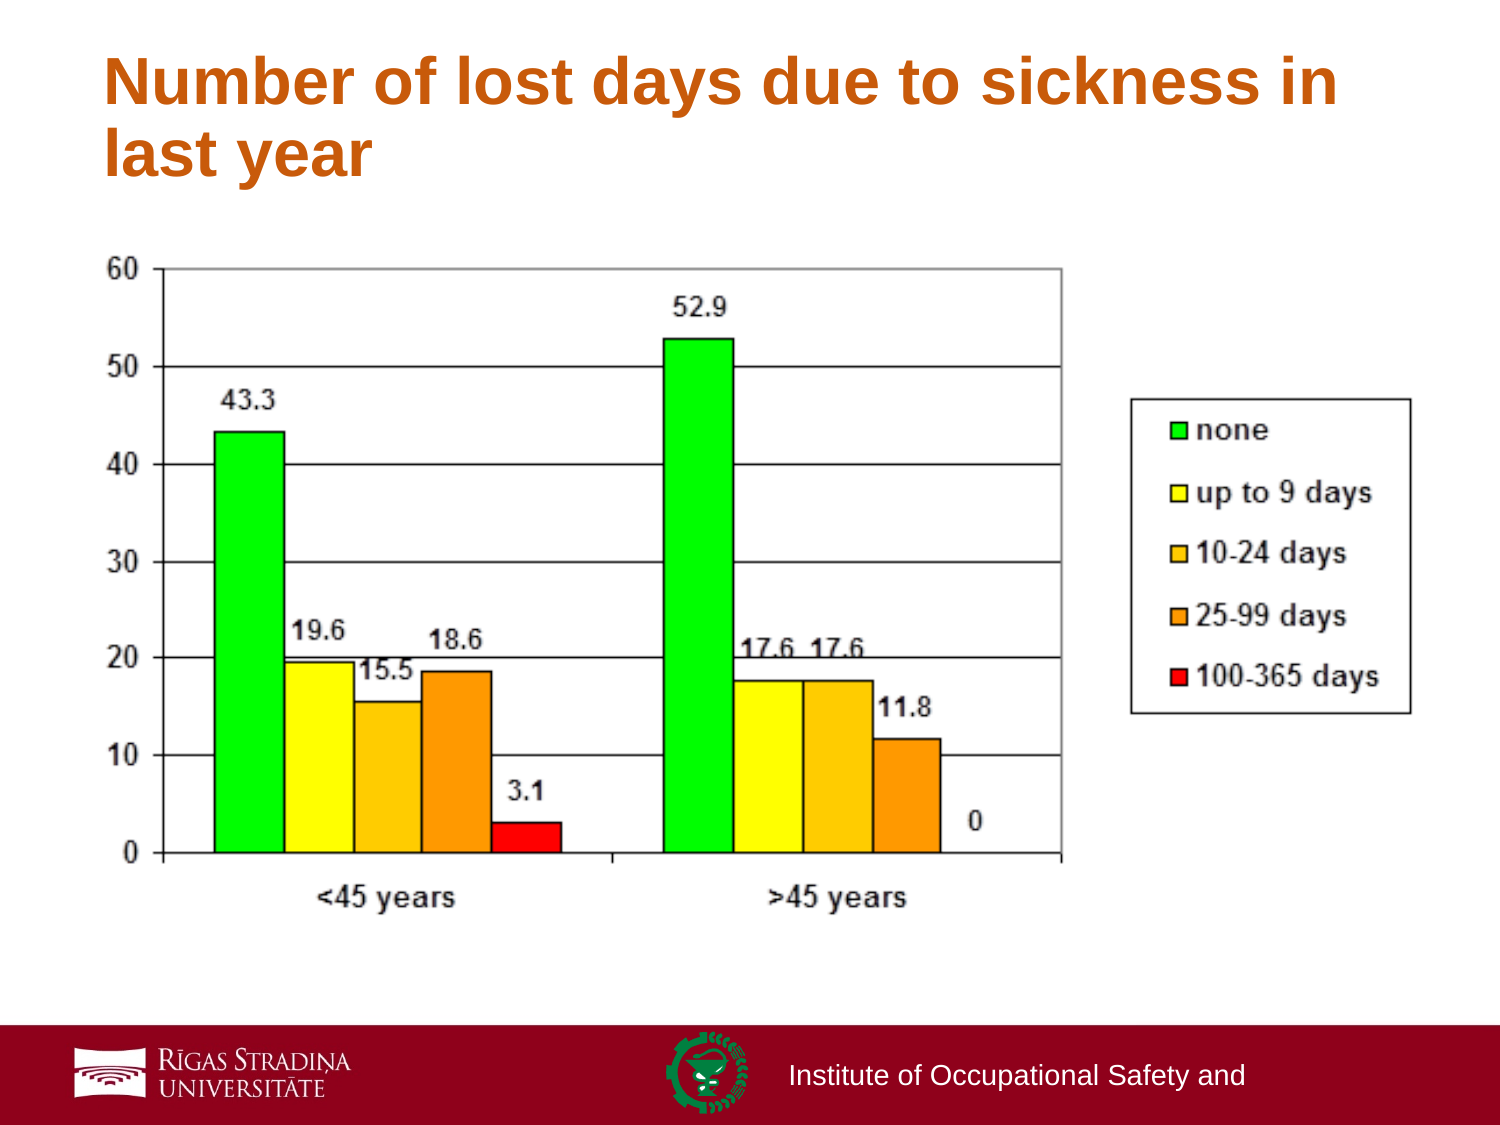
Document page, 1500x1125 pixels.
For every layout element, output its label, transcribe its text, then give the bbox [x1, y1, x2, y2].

title Number of lost days due to sickness in last year [88, 30, 1366, 206]
picture [0, 0, 1500, 1125]
